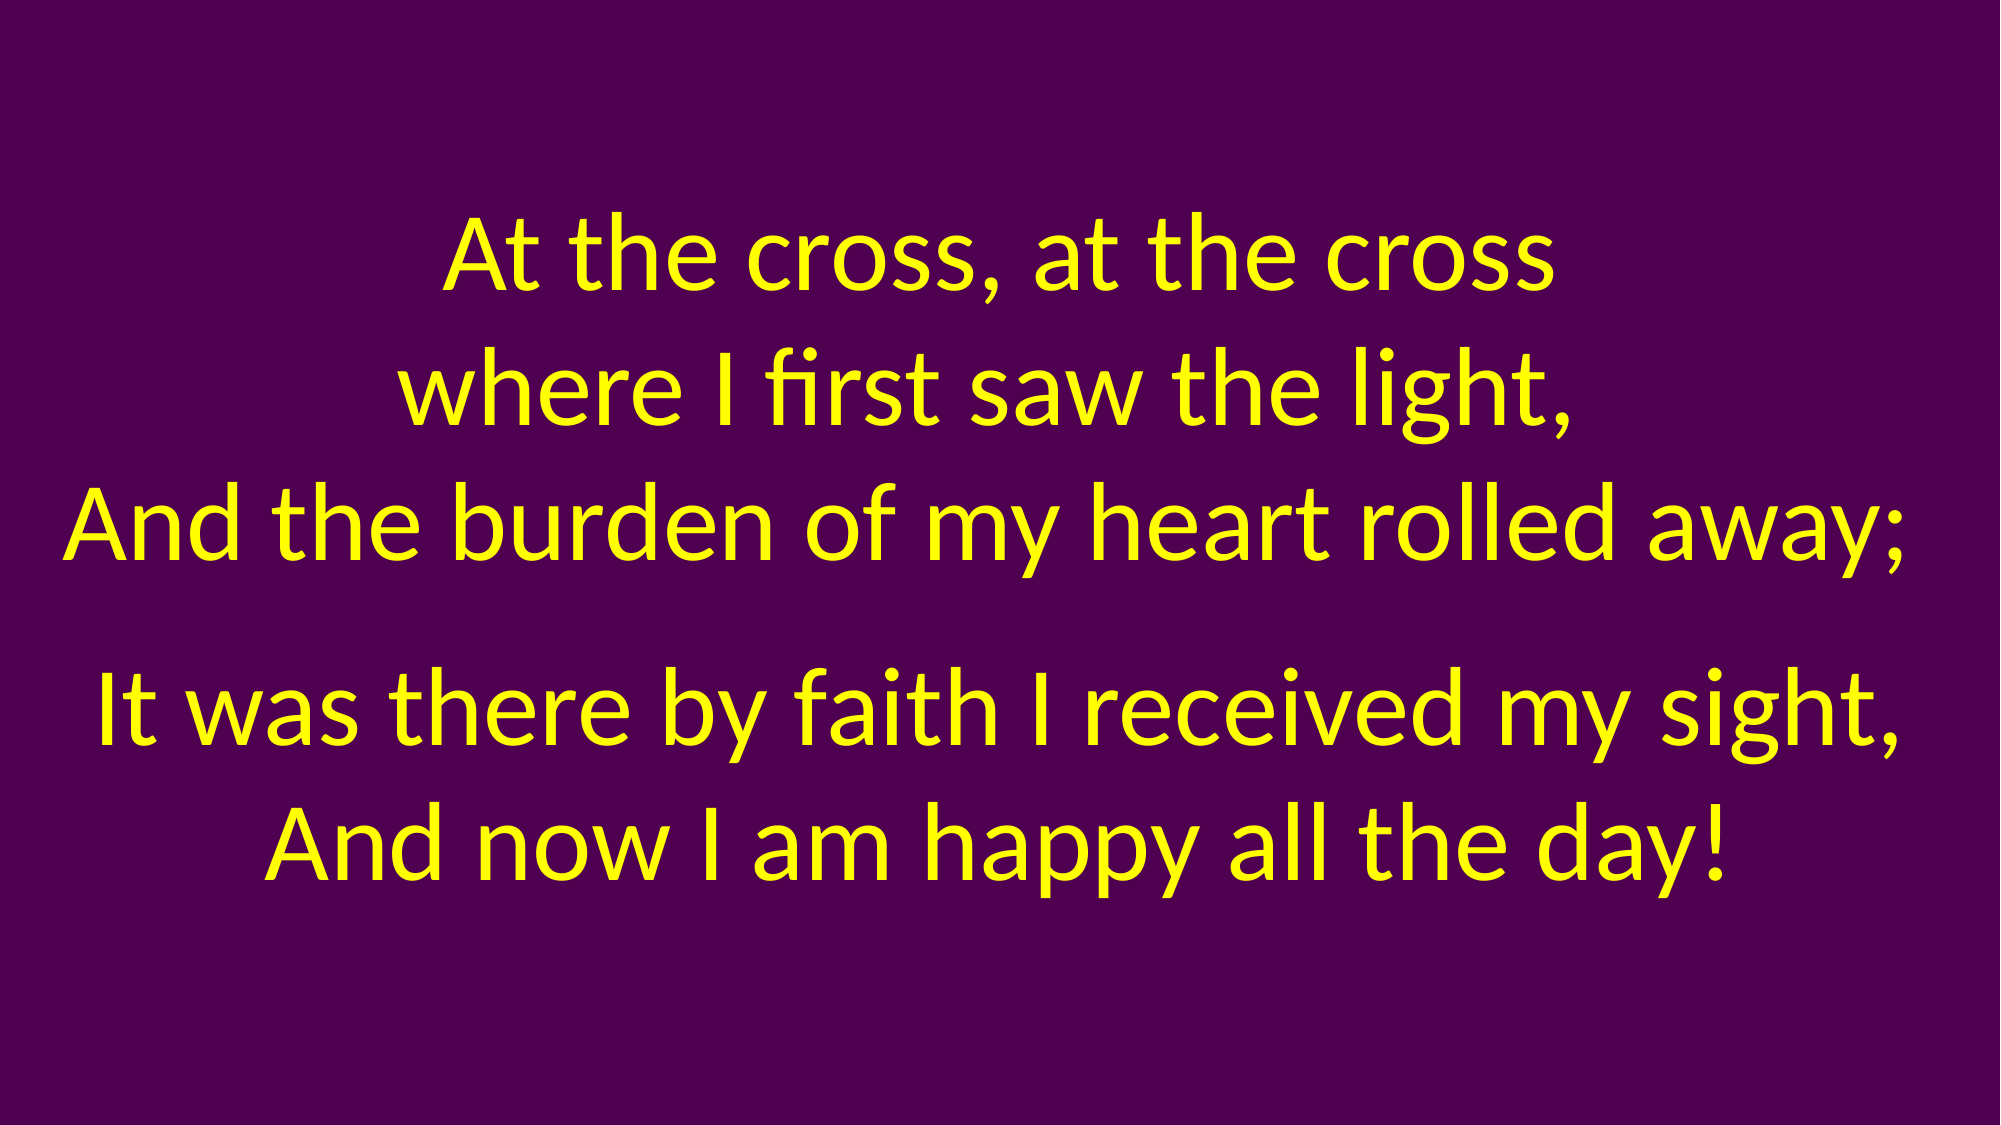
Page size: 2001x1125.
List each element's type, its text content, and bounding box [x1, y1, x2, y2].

text_box At the cross, at the cross where I first saw the light, And the burden of my heart rolled away; It was there by faith I received my sight, And now I am happy all the day! [0, 171, 2000, 911]
